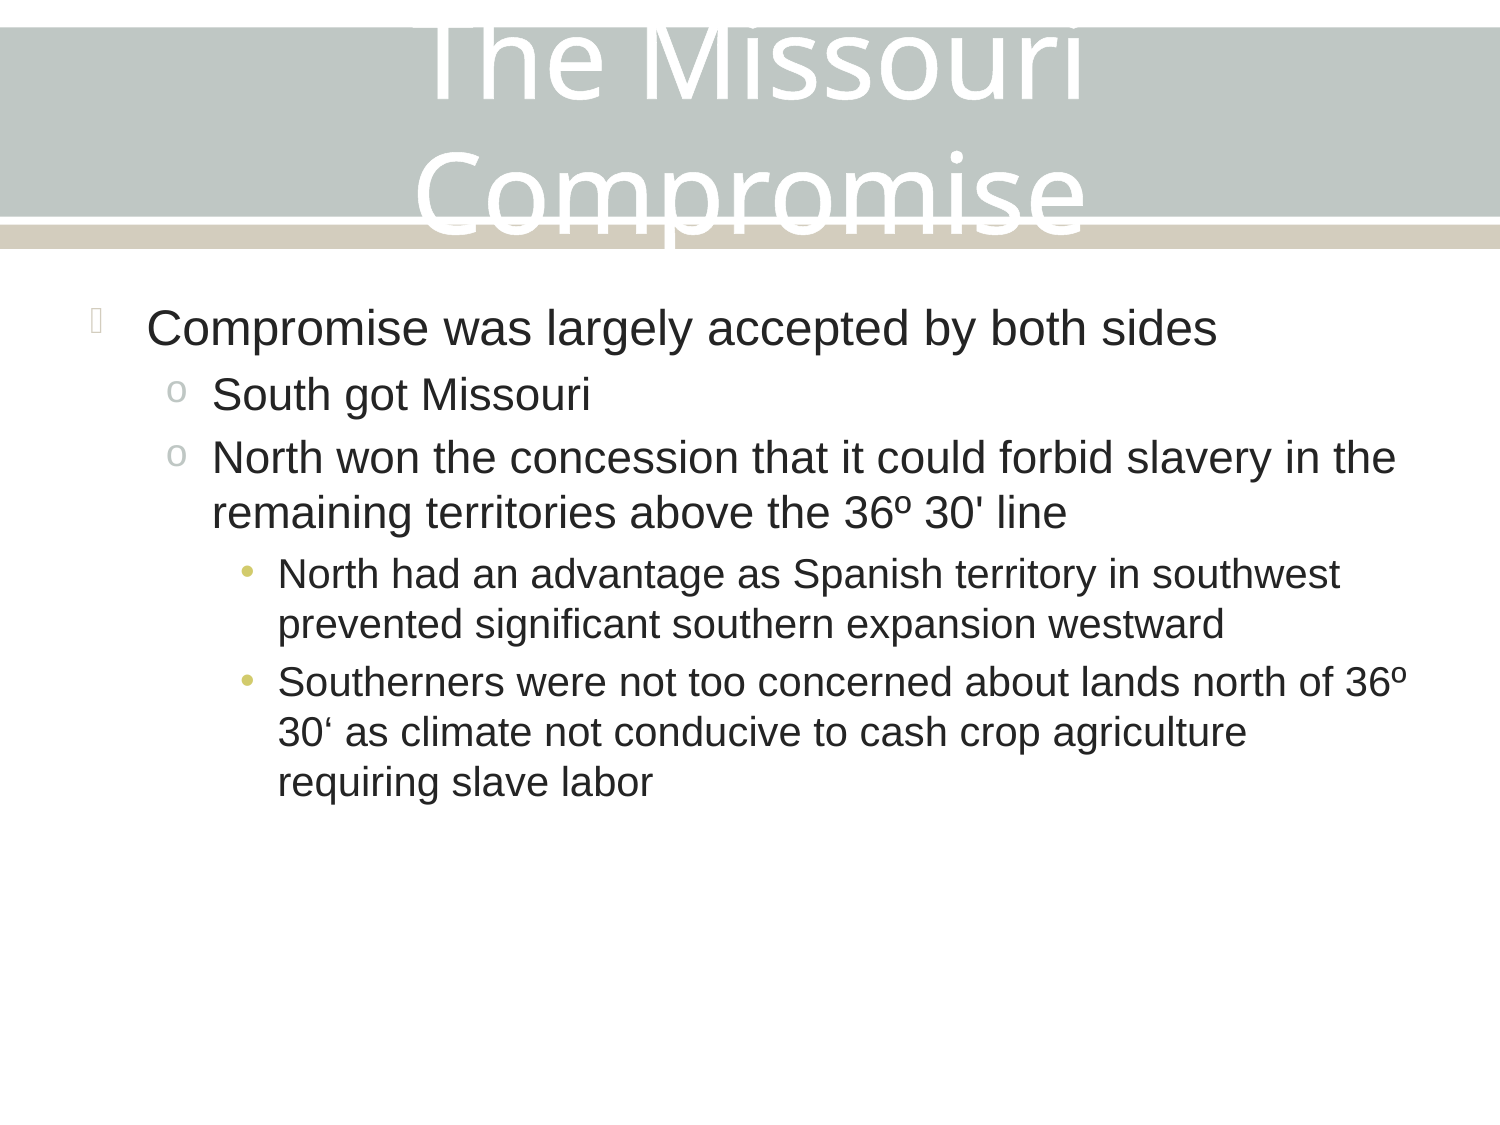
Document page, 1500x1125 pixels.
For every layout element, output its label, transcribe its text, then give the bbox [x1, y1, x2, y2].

title The Missouri Compromise [75, 29, 1425, 213]
list Compromise was largely accepted by both sides South got Missouri North won the concession that it could forbid slavery in the remaining territories above the 36º 30' line North had an advantage as Spanish territory in southwest prevented significant southern expansion westward Southerners were not too concerned about lands north of 36º 30‘ as climate not conducive to cash crop agriculture requiring slave labor [75, 287, 1425, 1063]
